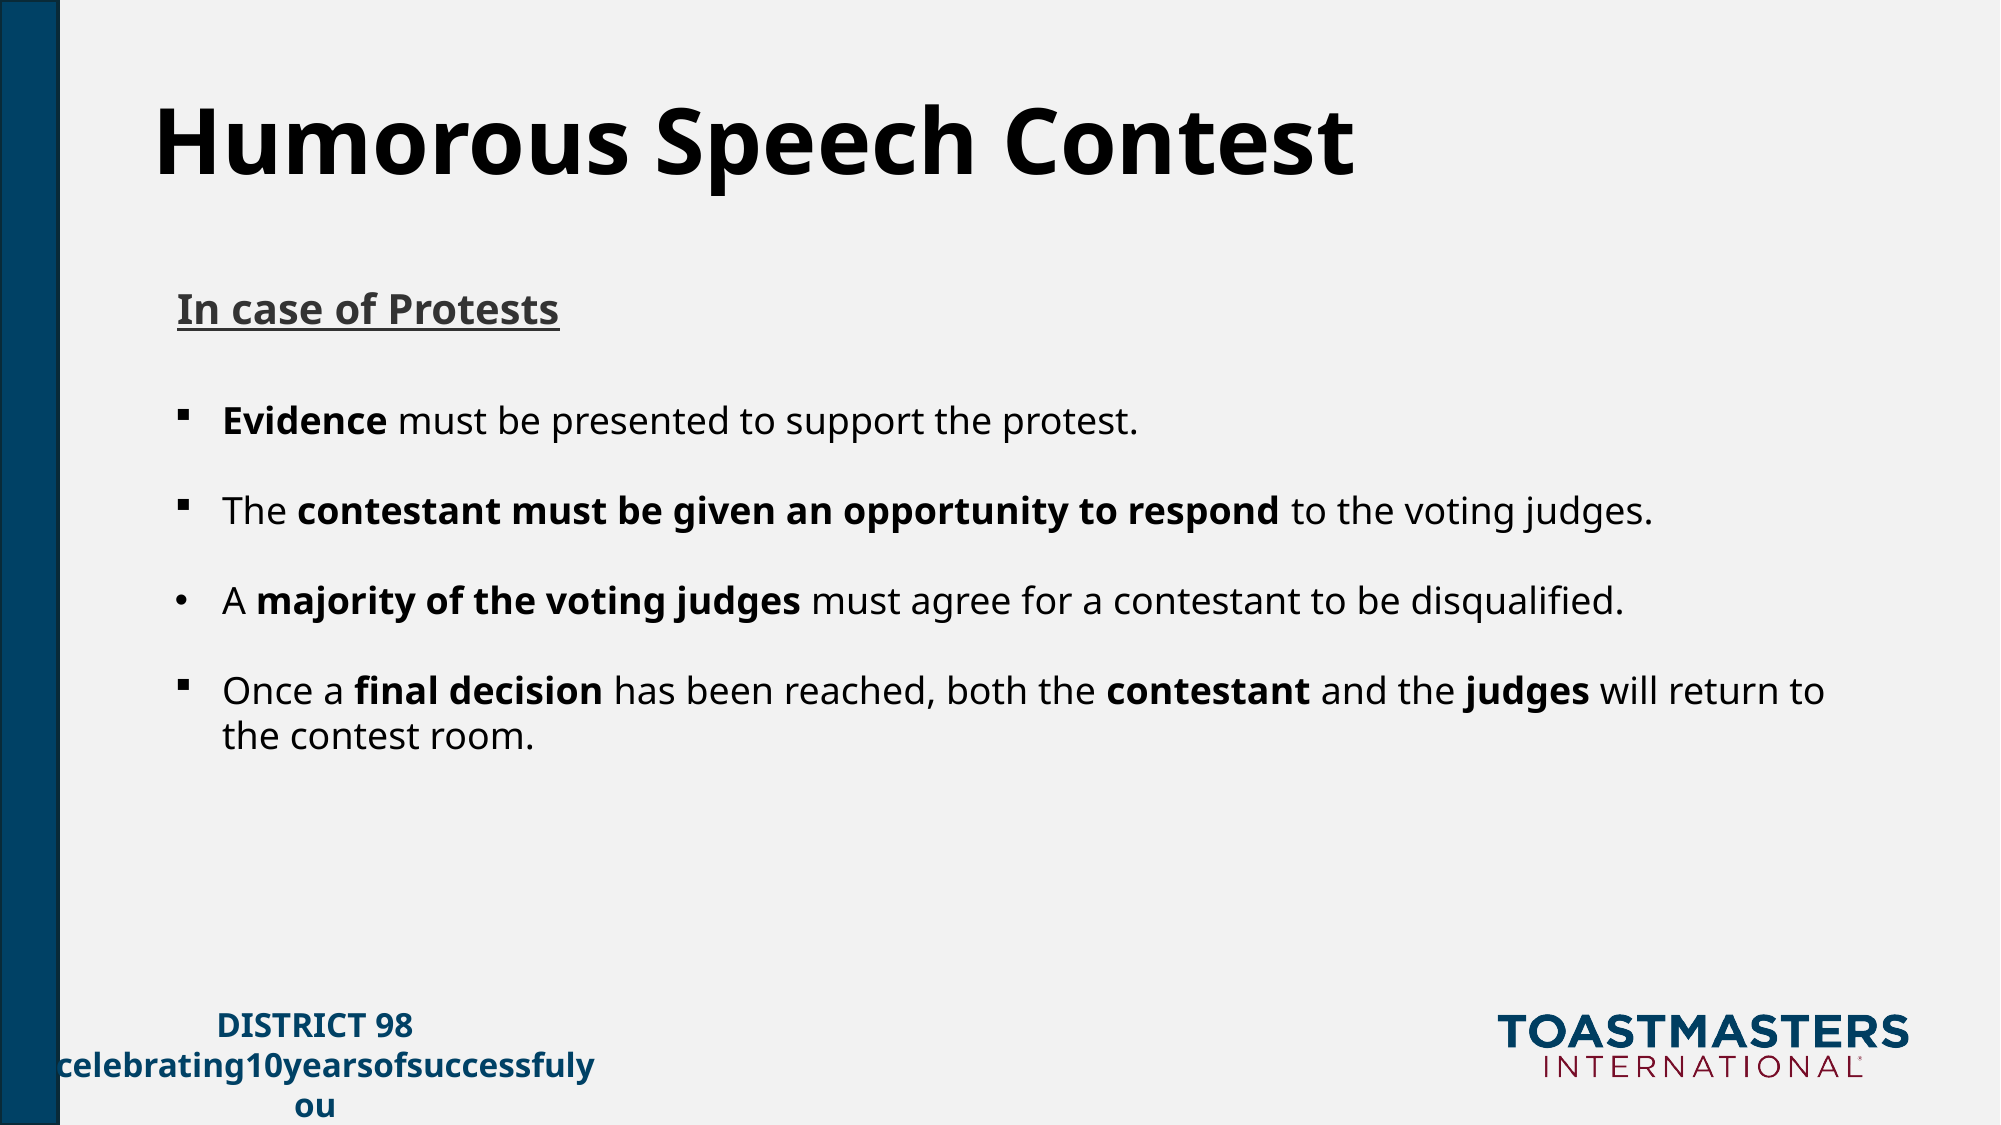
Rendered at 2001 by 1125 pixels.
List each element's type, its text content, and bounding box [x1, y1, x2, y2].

text_box [0, 0, 60, 1125]
text_box In case of Protests Evidence must be presented to support the protest. The contestant must be given an opportunity to respond to the voting judges. A majority of the voting judges must agree for a contestant to be disqualified. Once a final decision has been reached, both the contestant and the judges will return to the contest room. [175, 268, 1871, 835]
title Humorous Speech Contest [137, 59, 1944, 229]
text_box DISTRICT 98 #celebrating10yearsofsuccessfulyou [10, 996, 620, 1125]
picture [1383, 631, 2000, 1125]
